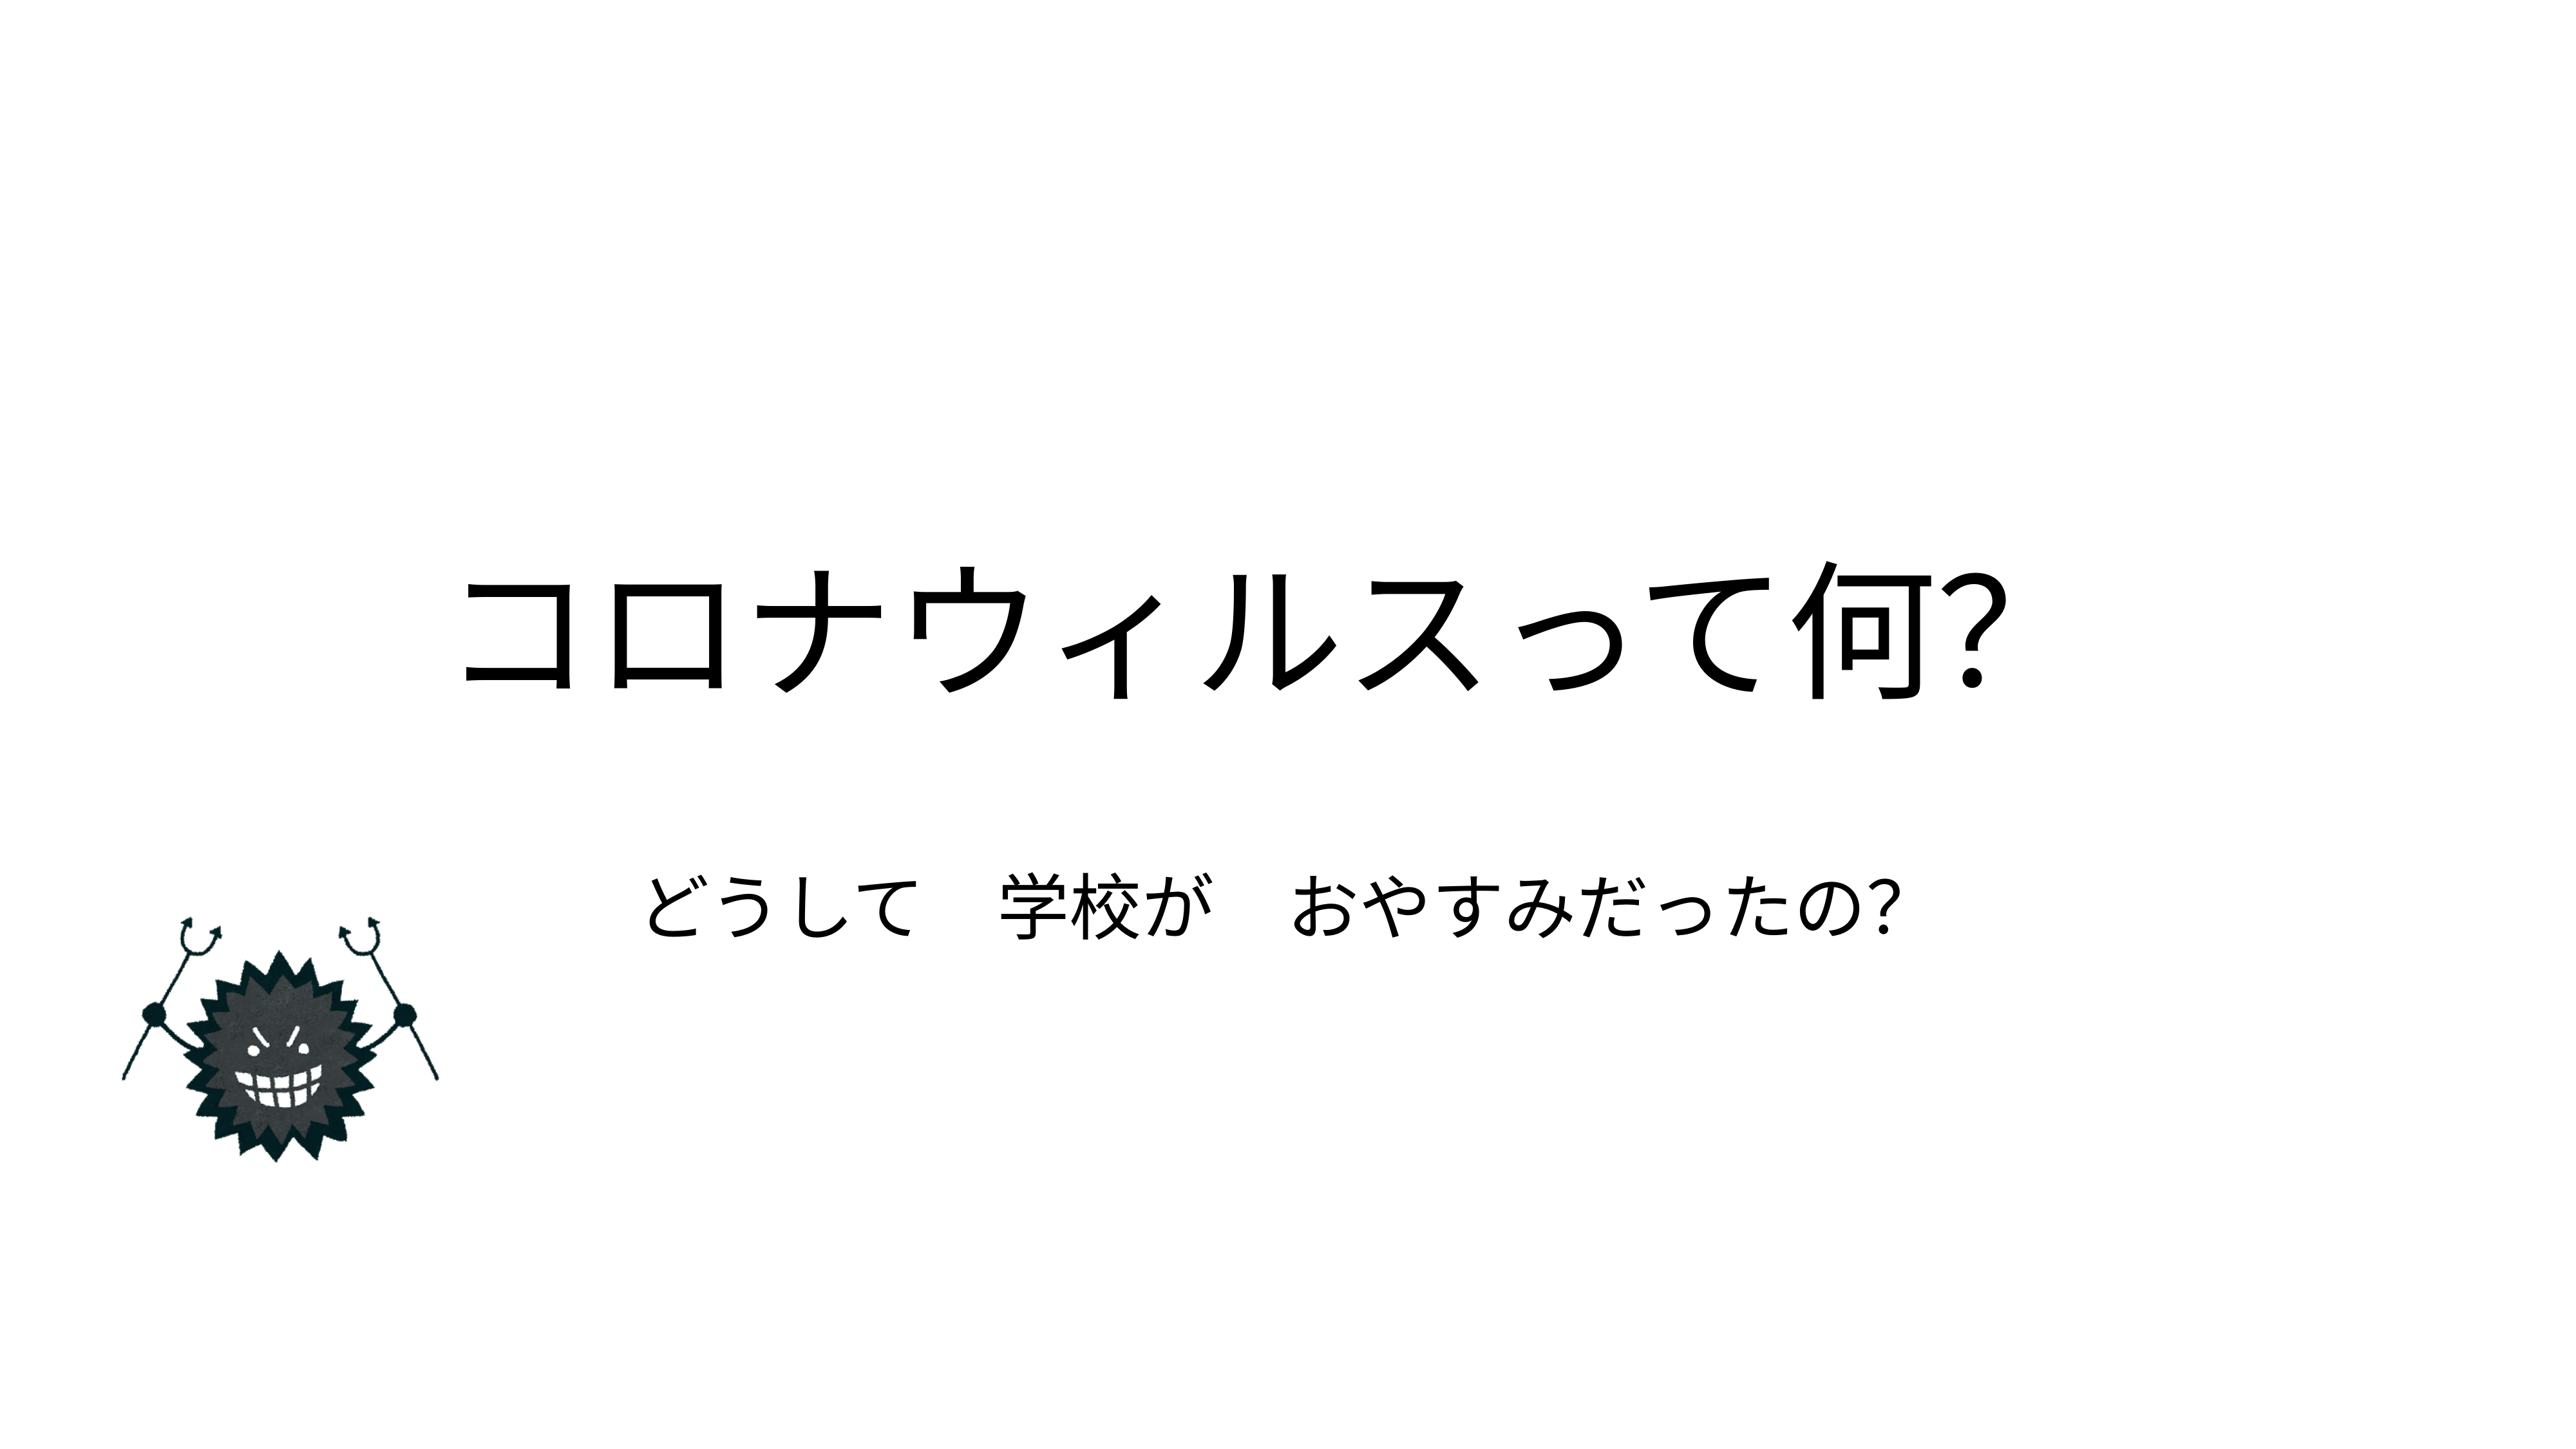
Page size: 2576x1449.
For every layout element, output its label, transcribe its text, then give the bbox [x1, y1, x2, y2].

subtitle どうして 学校が おやすみだったの？ [187, 856, 2389, 1025]
picture [118, 910, 445, 1170]
title コロナウィルスって何？ [164, 231, 2366, 724]
